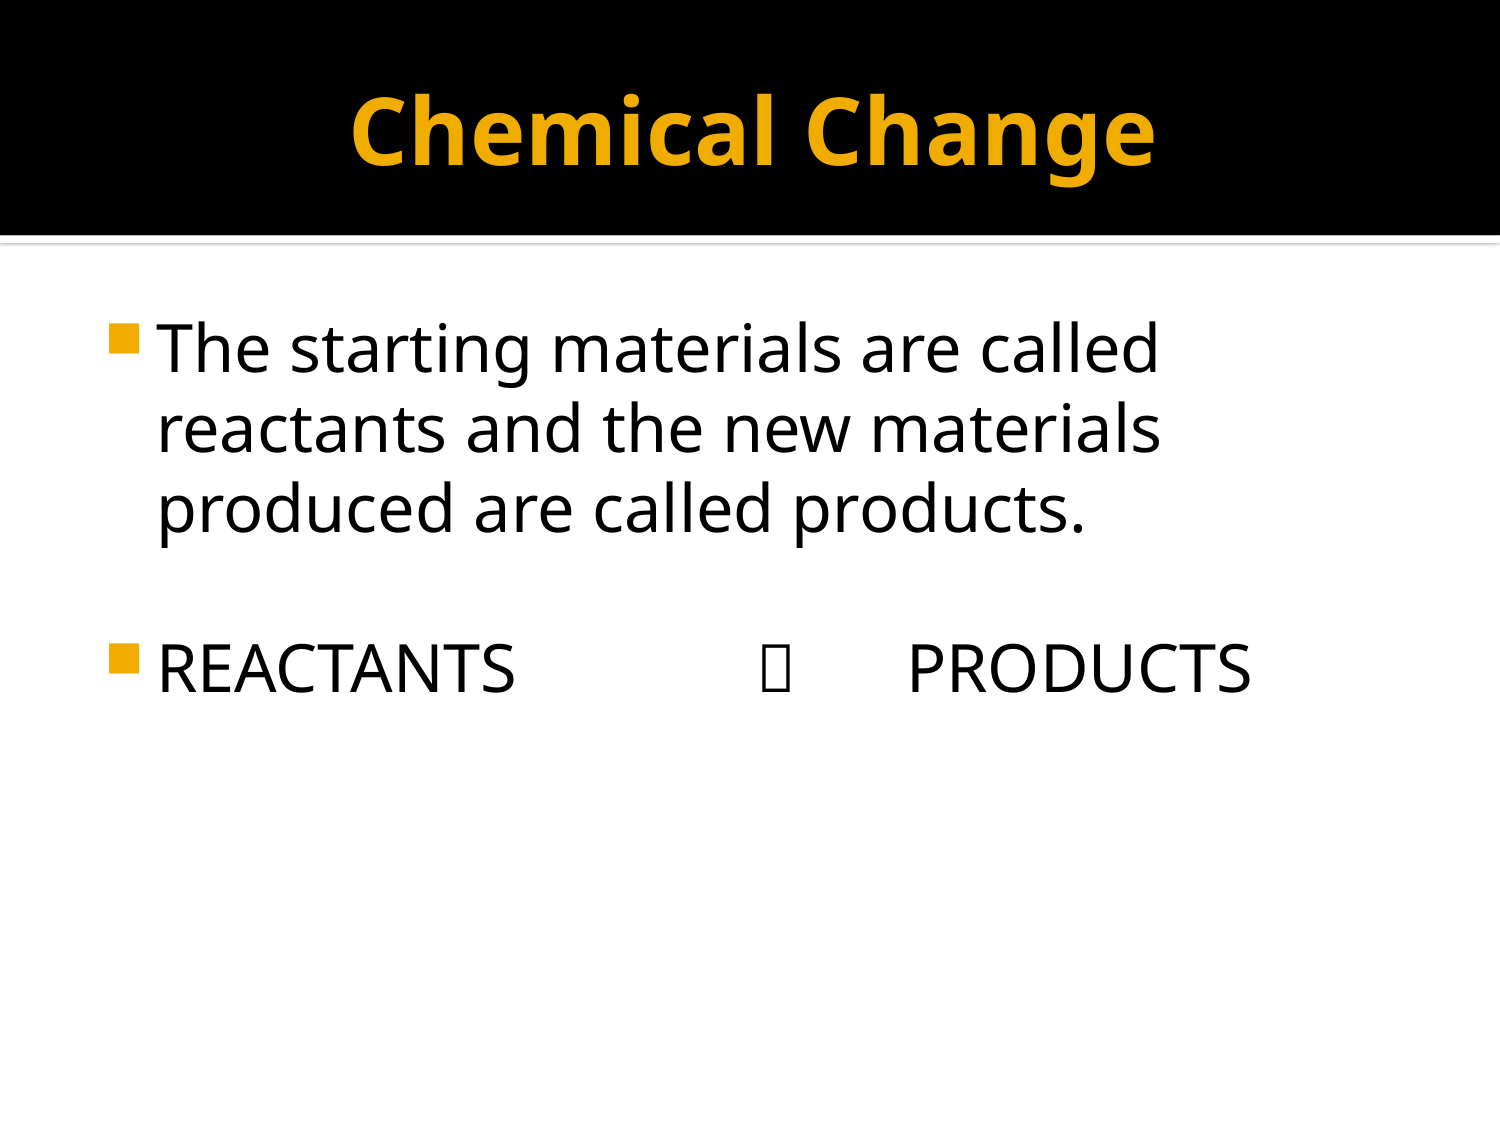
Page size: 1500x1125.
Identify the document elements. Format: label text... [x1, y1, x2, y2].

list The starting materials are called reactants and the new materials produced are called products. REACTANTS  PRODUCTS [75, 291, 1425, 1050]
title Chemical Change [75, 25, 1425, 231]
